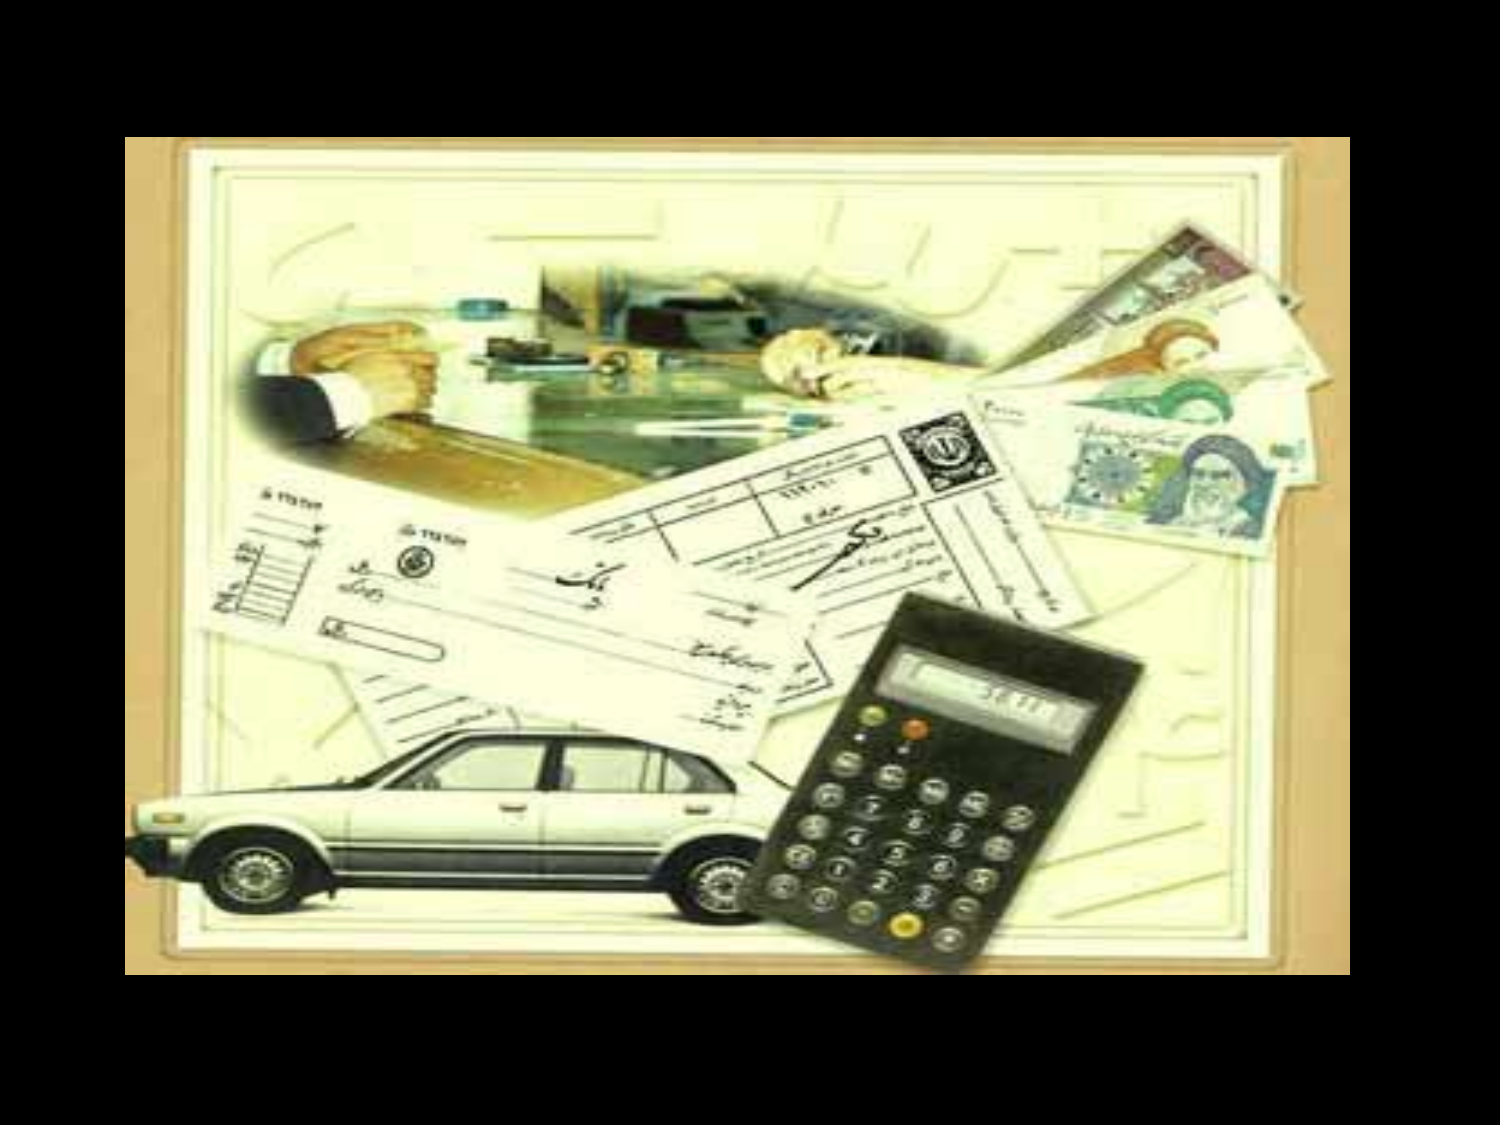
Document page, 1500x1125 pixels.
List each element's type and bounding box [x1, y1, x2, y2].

picture [124, 137, 1351, 976]
